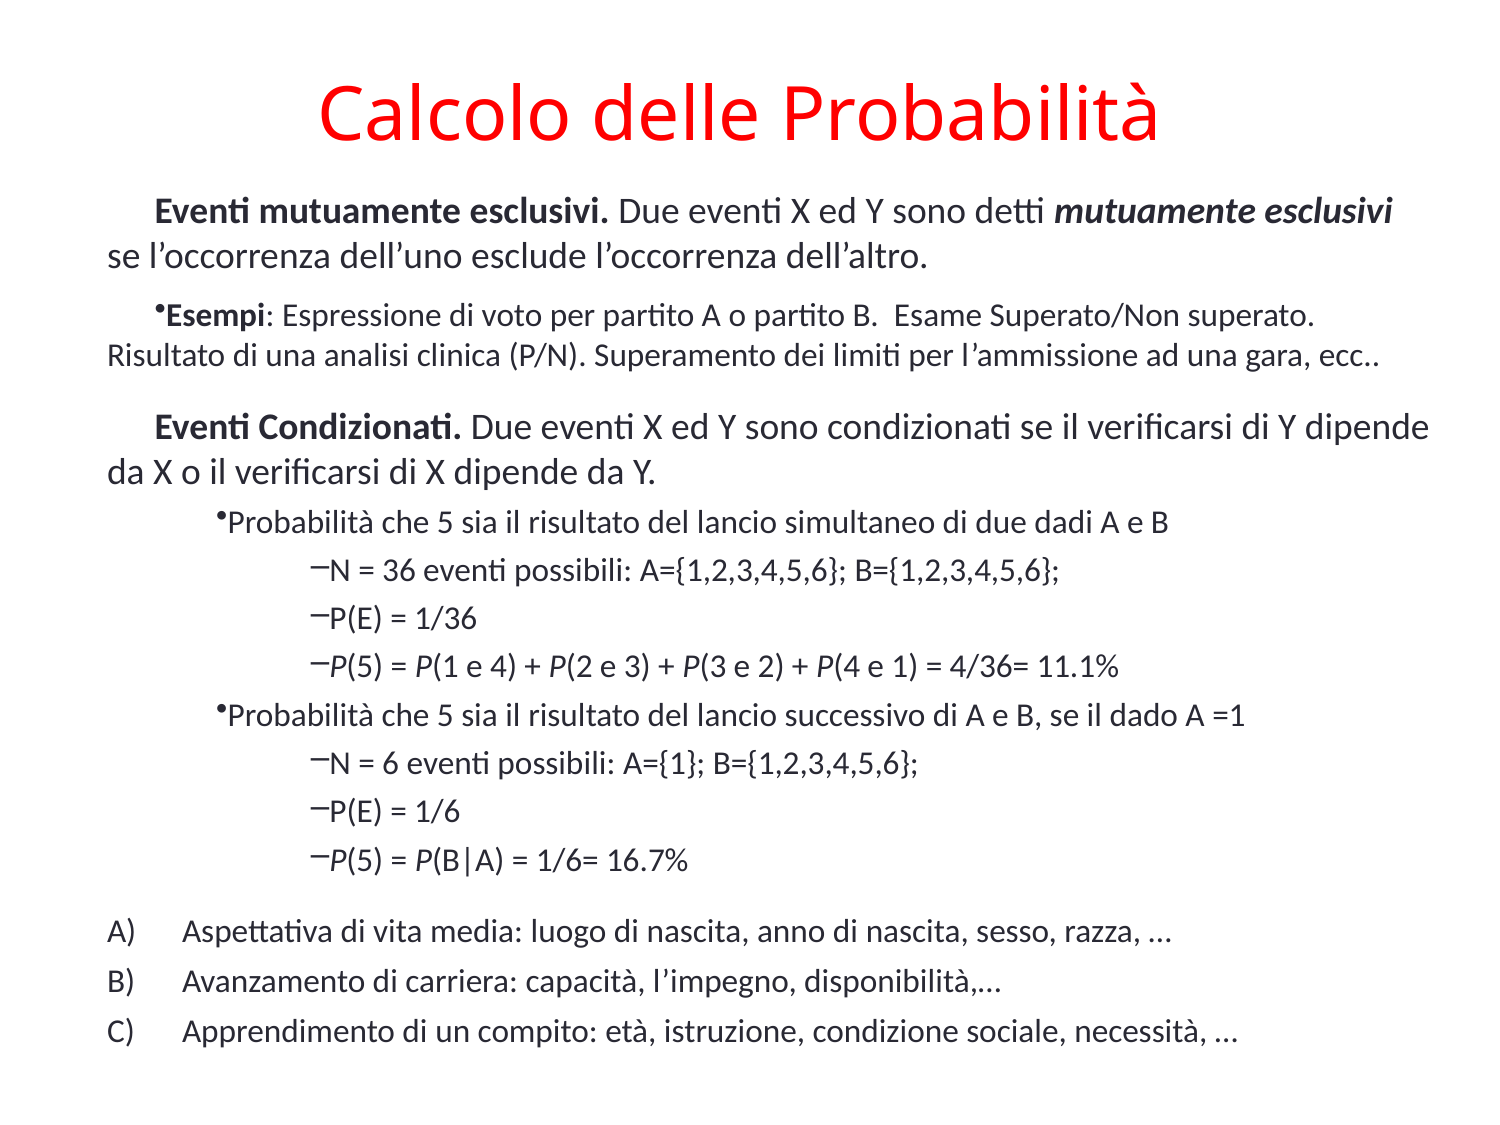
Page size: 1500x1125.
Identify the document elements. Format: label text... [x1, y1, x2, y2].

text_box Eventi Condizionati. Due eventi X ed Y sono condizionati se il verificarsi di Y dipende da X o il verificarsi di X dipende da Y. Probabilità che 5 sia il risultato del lancio simultaneo di due dadi A e B N = 36 eventi possibili: A={1,2,3,4,5,6}; B={1,2,3,4,5,6}; P(E) = 1/36 P(5) = P(1 e 4) + P(2 e 3) + P(3 e 2) + P(4 e 1) = 4/36= 11.1% Probabilità che 5 sia il risultato del lancio successivo di A e B, se il dado A =1 N = 6 eventi possibili: A={1}; B={1,2,3,4,5,6}; P(E) = 1/6 P(5) = P(B|A) = 1/6= 16.7% [92, 394, 1450, 885]
title Calcolo delle Probabilità [92, 61, 1388, 161]
text_box Eventi mutuamente esclusivi. Due eventi X ed Y sono detti mutuamente esclusivi se l’occorrenza dell’uno esclude l’occorrenza dell’altro. Esempi: Espressione di voto per partito A o partito B. Esame Superato/Non superato. Risultato di una analisi clinica (P/N). Superamento dei limiti per l’ammissione ad una gara, ecc.. [92, 178, 1450, 380]
text_box Aspettativa di vita media: luogo di nascita, anno di nascita, sesso, razza, … Avanzamento di carriera: capacità, l’impegno, disponibilità,… Apprendimento di un compito: età, istruzione, condizione sociale, necessità, … [92, 901, 1450, 1057]
